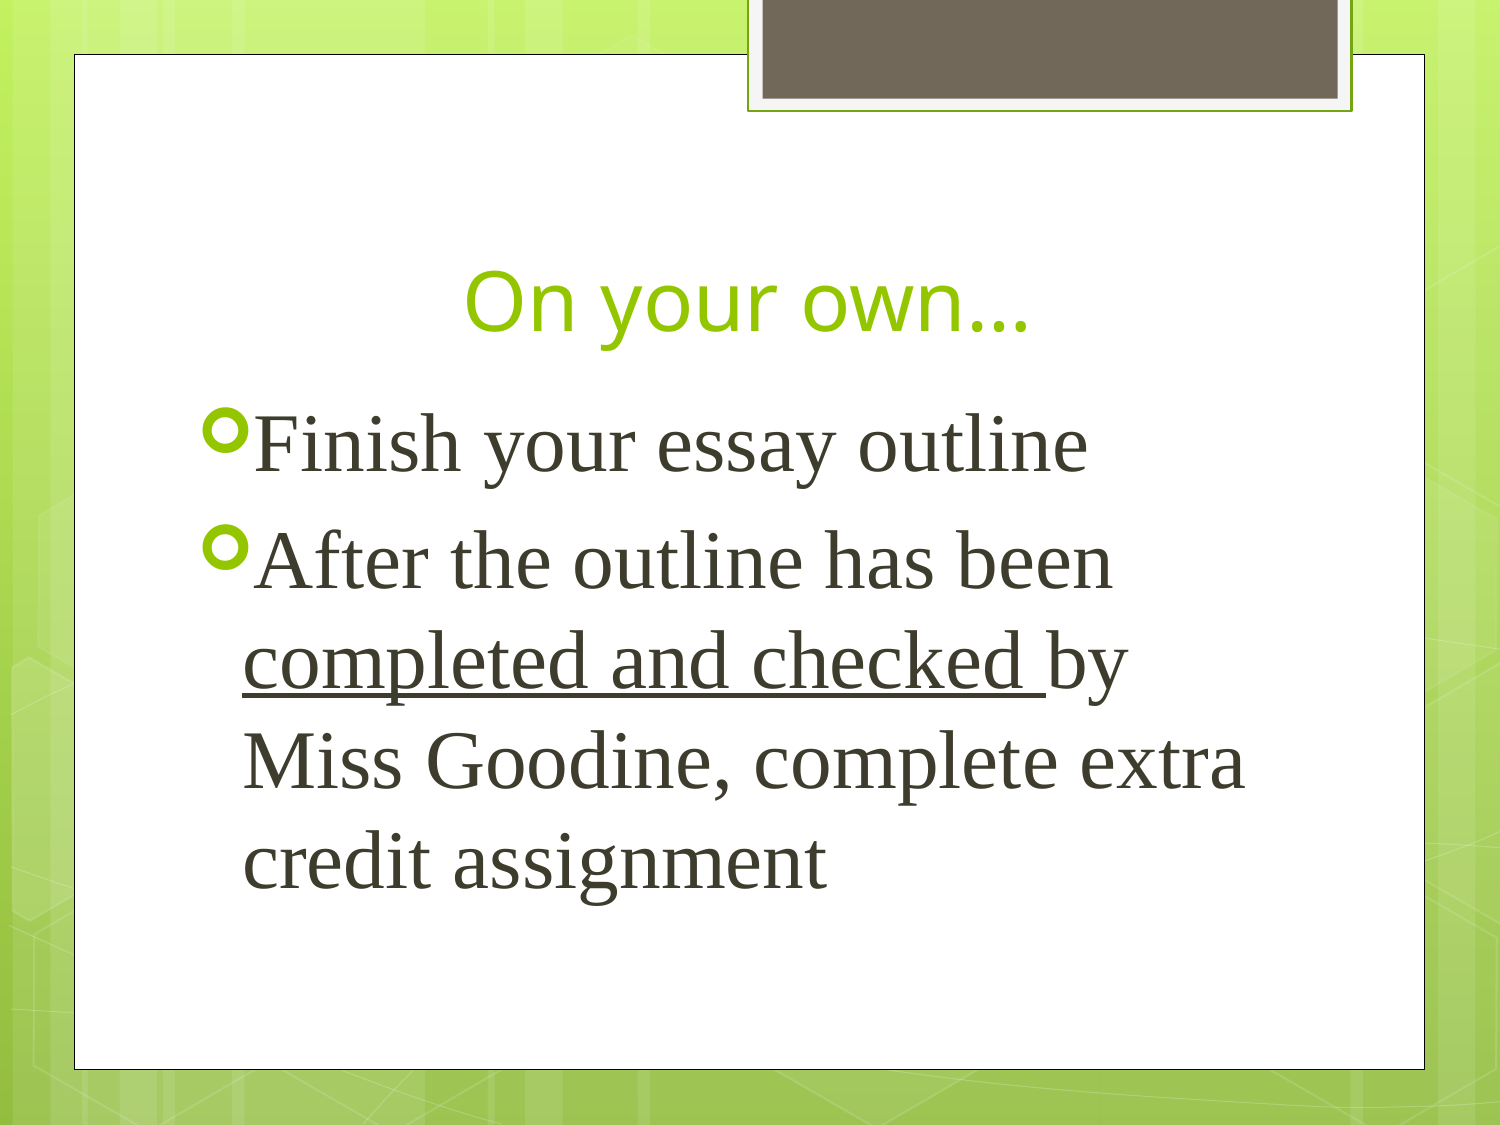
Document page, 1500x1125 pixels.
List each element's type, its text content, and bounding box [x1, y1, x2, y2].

title On your own… [171, 168, 1324, 357]
list Finish your essay outline After the outline has been completed and checked by Miss Goodine, complete extra credit assignment [171, 381, 1283, 957]
